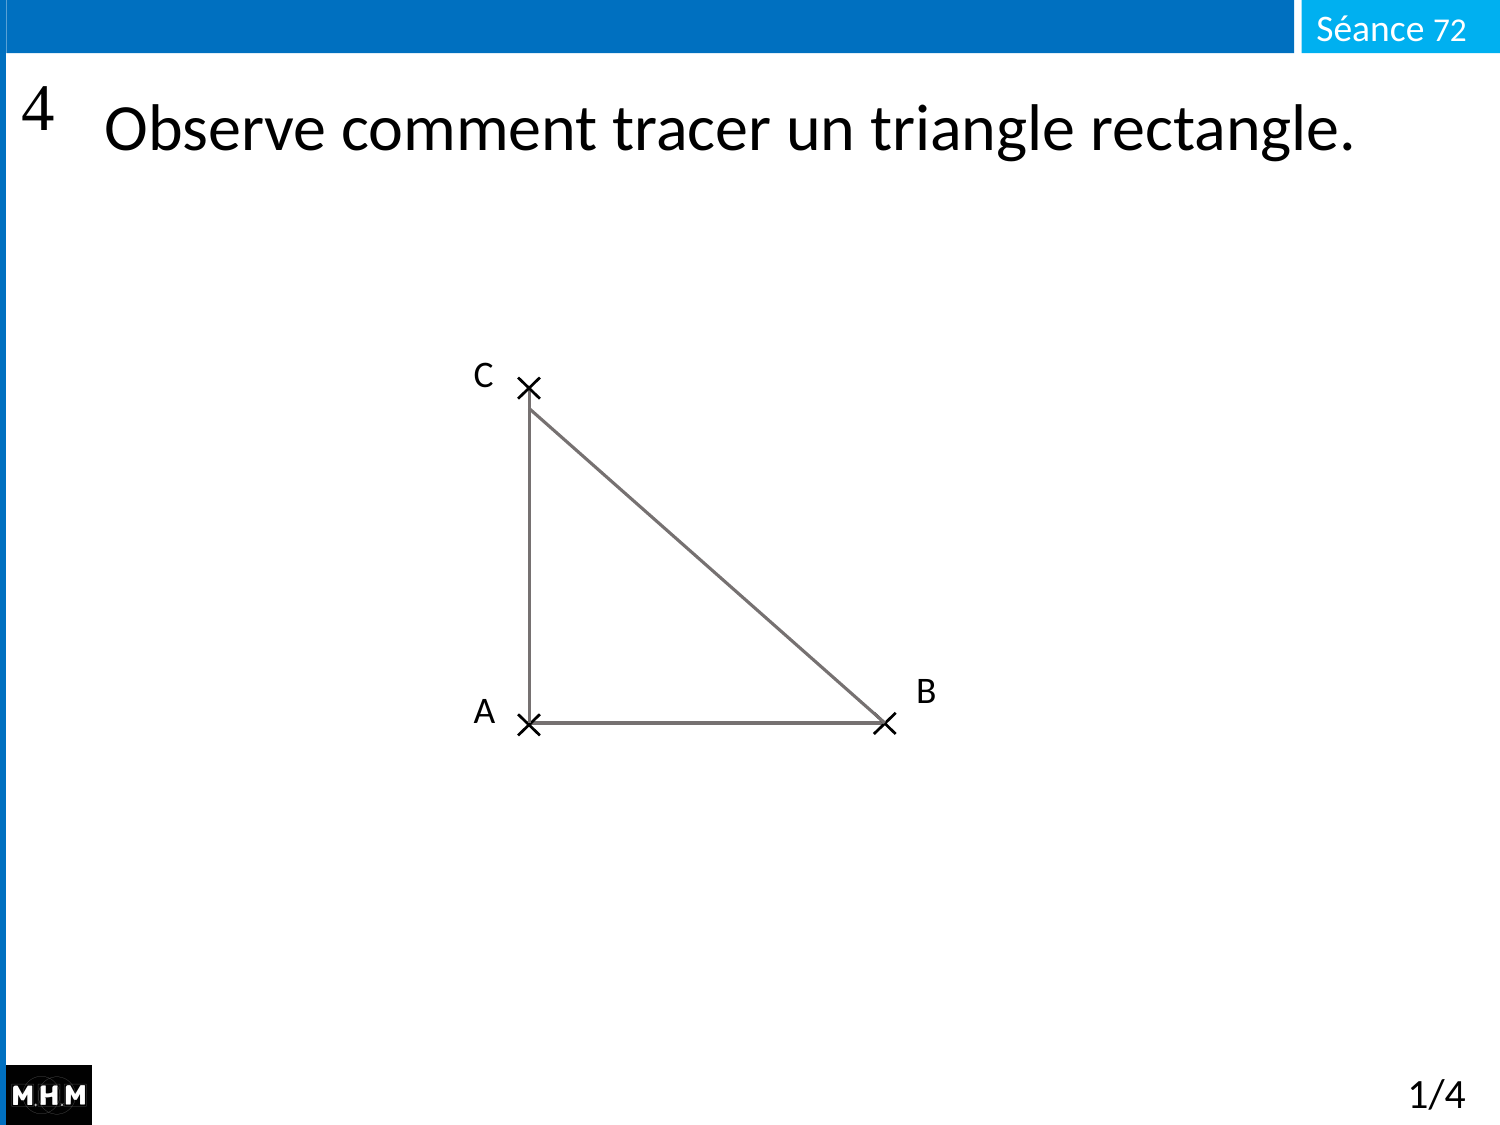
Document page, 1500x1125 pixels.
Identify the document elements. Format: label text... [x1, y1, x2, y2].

picture [6, 1065, 92, 1125]
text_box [458, 342, 551, 409]
list 1/4 [1373, 1064, 1500, 1125]
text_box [539, 398, 885, 723]
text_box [458, 678, 551, 746]
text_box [863, 658, 951, 744]
title Observe comment tracer un triangle rectangle. [89, 78, 1474, 180]
